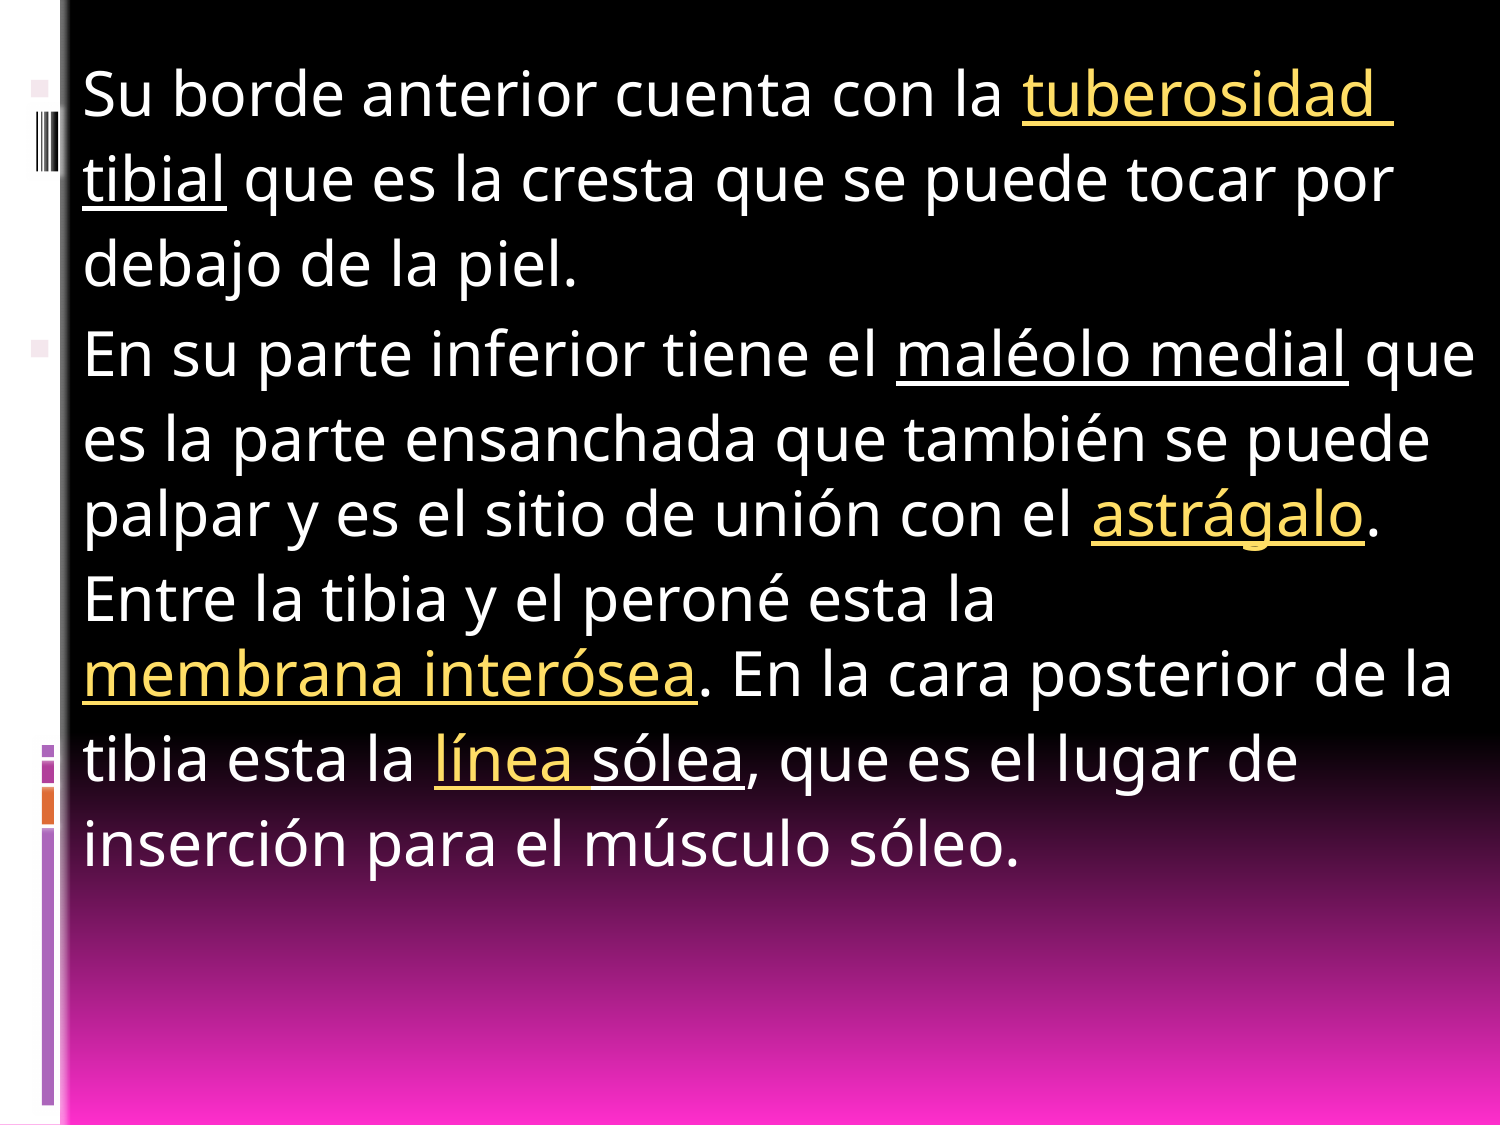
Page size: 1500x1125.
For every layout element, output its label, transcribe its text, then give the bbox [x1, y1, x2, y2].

list Su borde anterior cuenta con la tuberosidad tibial que es la cresta que se puede tocar por debajo de la piel. En su parte inferior tiene el maléolo medial que es la parte ensanchada que también se puede palpar y es el sitio de unión con el astrágalo. Entre la tibia y el peroné esta la membrana interósea. En la cara posterior de la tibia esta la línea sólea, que es el lugar de inserción para el músculo sóleo. [0, 46, 1500, 1125]
